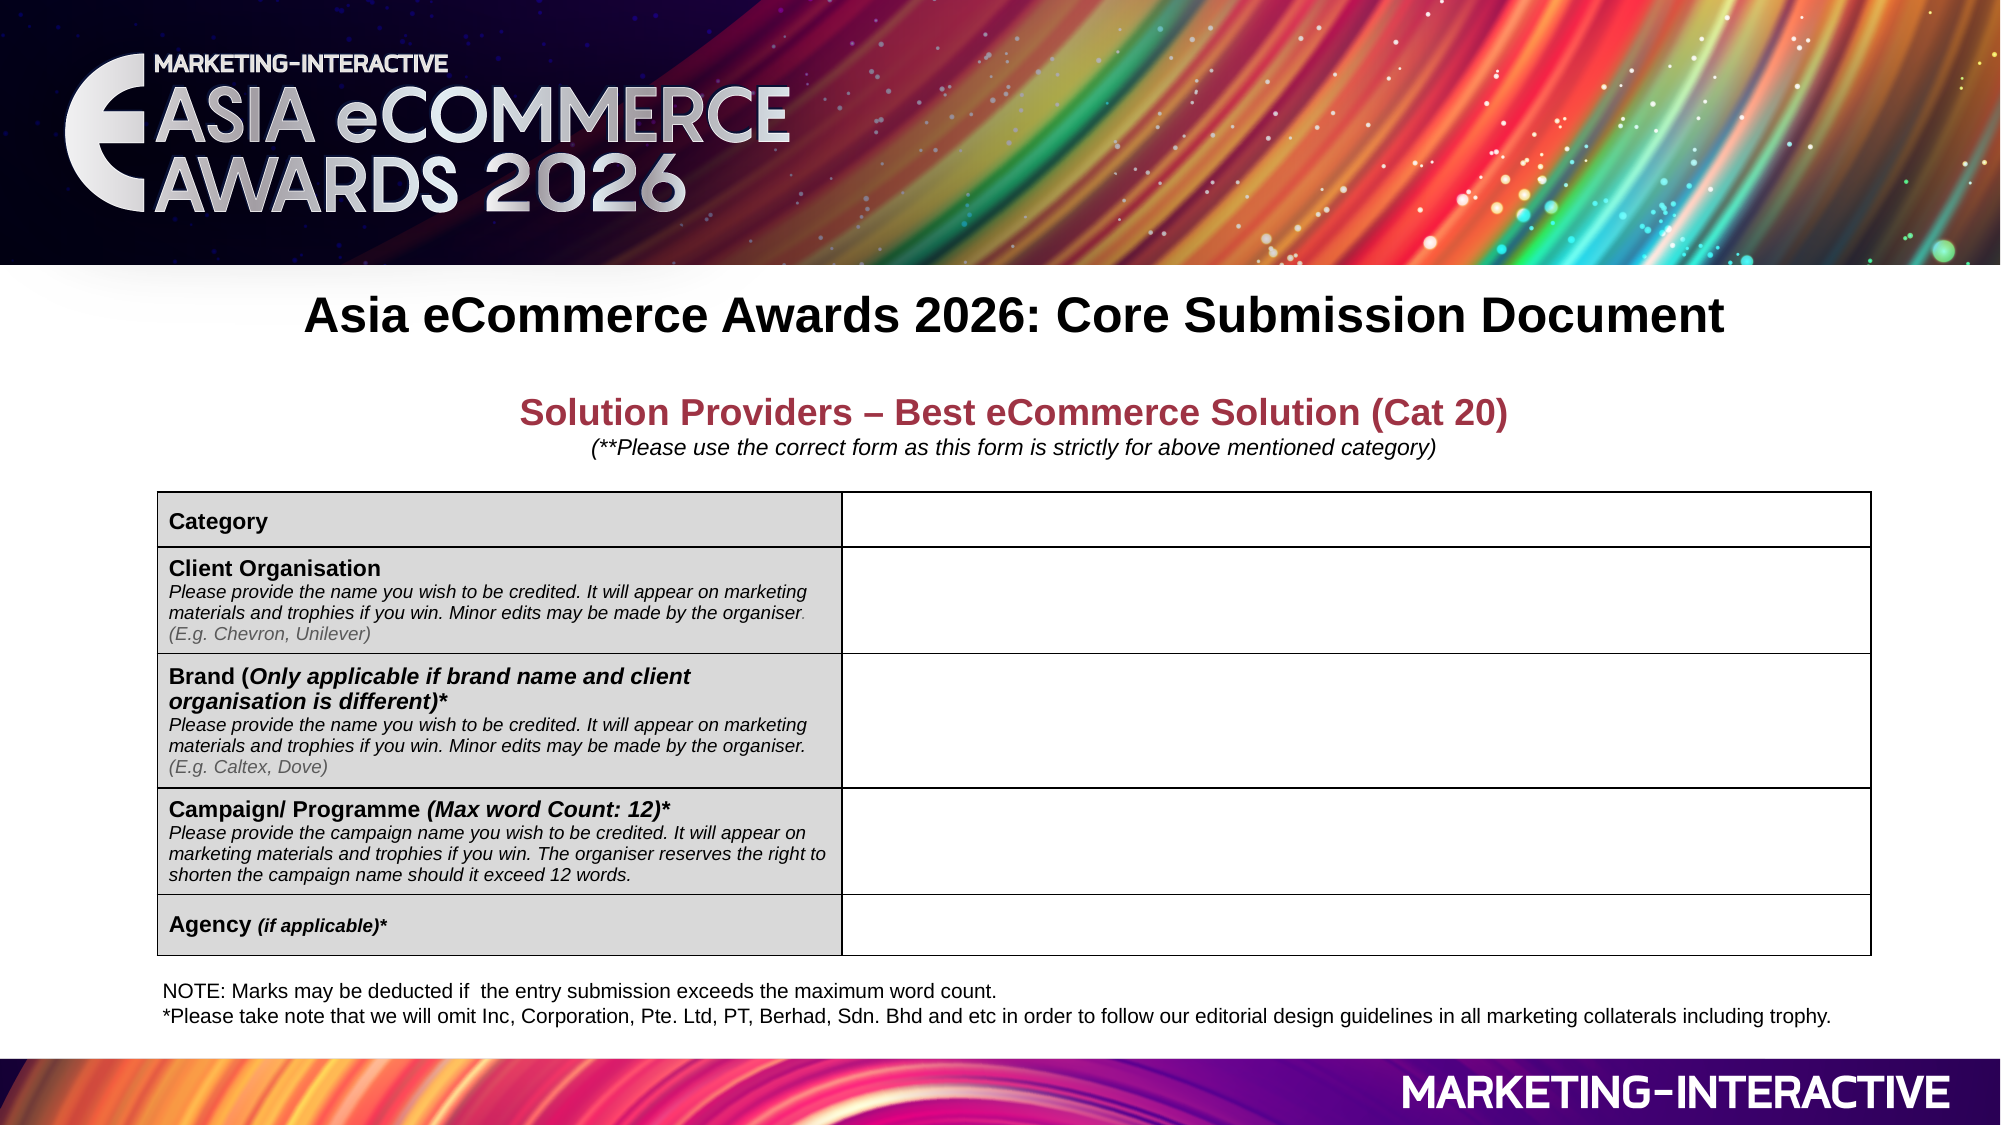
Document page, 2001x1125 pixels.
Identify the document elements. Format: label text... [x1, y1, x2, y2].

text_box NOTE: Marks may be deducted if the entry submission exceeds the maximum word count. *Please take note that we will omit Inc, Corporation, Pte. Ltd, PT, Berhad, Sdn. Bhd and etc in order to follow our editorial design guidelines in all marketing collaterals including trophy. [147, 970, 1882, 1036]
table_header [843, 493, 1870, 546]
table_cell Client Organisation Please provide the name you wish to be credited. It will appear on marketing materials and trophies if you win. Minor edits may be made by the organiser. (E.g. Chevron, Unilever) [158, 548, 841, 653]
table_cell Agency (if applicable)* [158, 895, 841, 955]
table_cell Campaign/ Programme (Max word Count: 12)* Please provide the campaign name you wish to be credited. It will appear on marketing materials and trophies if you win. The organiser reserves the right to shorten the campaign name should it exceed 12 words. [158, 789, 841, 894]
table_header Category [158, 493, 841, 546]
table_cell [843, 789, 1870, 894]
table_cell [843, 654, 1870, 787]
table_cell [843, 548, 1870, 653]
table_cell [843, 895, 1870, 955]
picture [0, 0, 2001, 1125]
table_cell Brand (Only applicable if brand name and client organisation is different)* Please provide the name you wish to be credited. It will appear on marketing materials and trophies if you win. Minor edits may be made by the organiser. (E.g. Caltex, Dove) [158, 654, 841, 787]
text_box Asia eCommerce Awards 2026: Core Submission Document Solution Providers – Best eCommerce Solution (Cat 20) (**Please use the correct form as this form is strictly for above mentioned category) [14, 275, 2000, 468]
